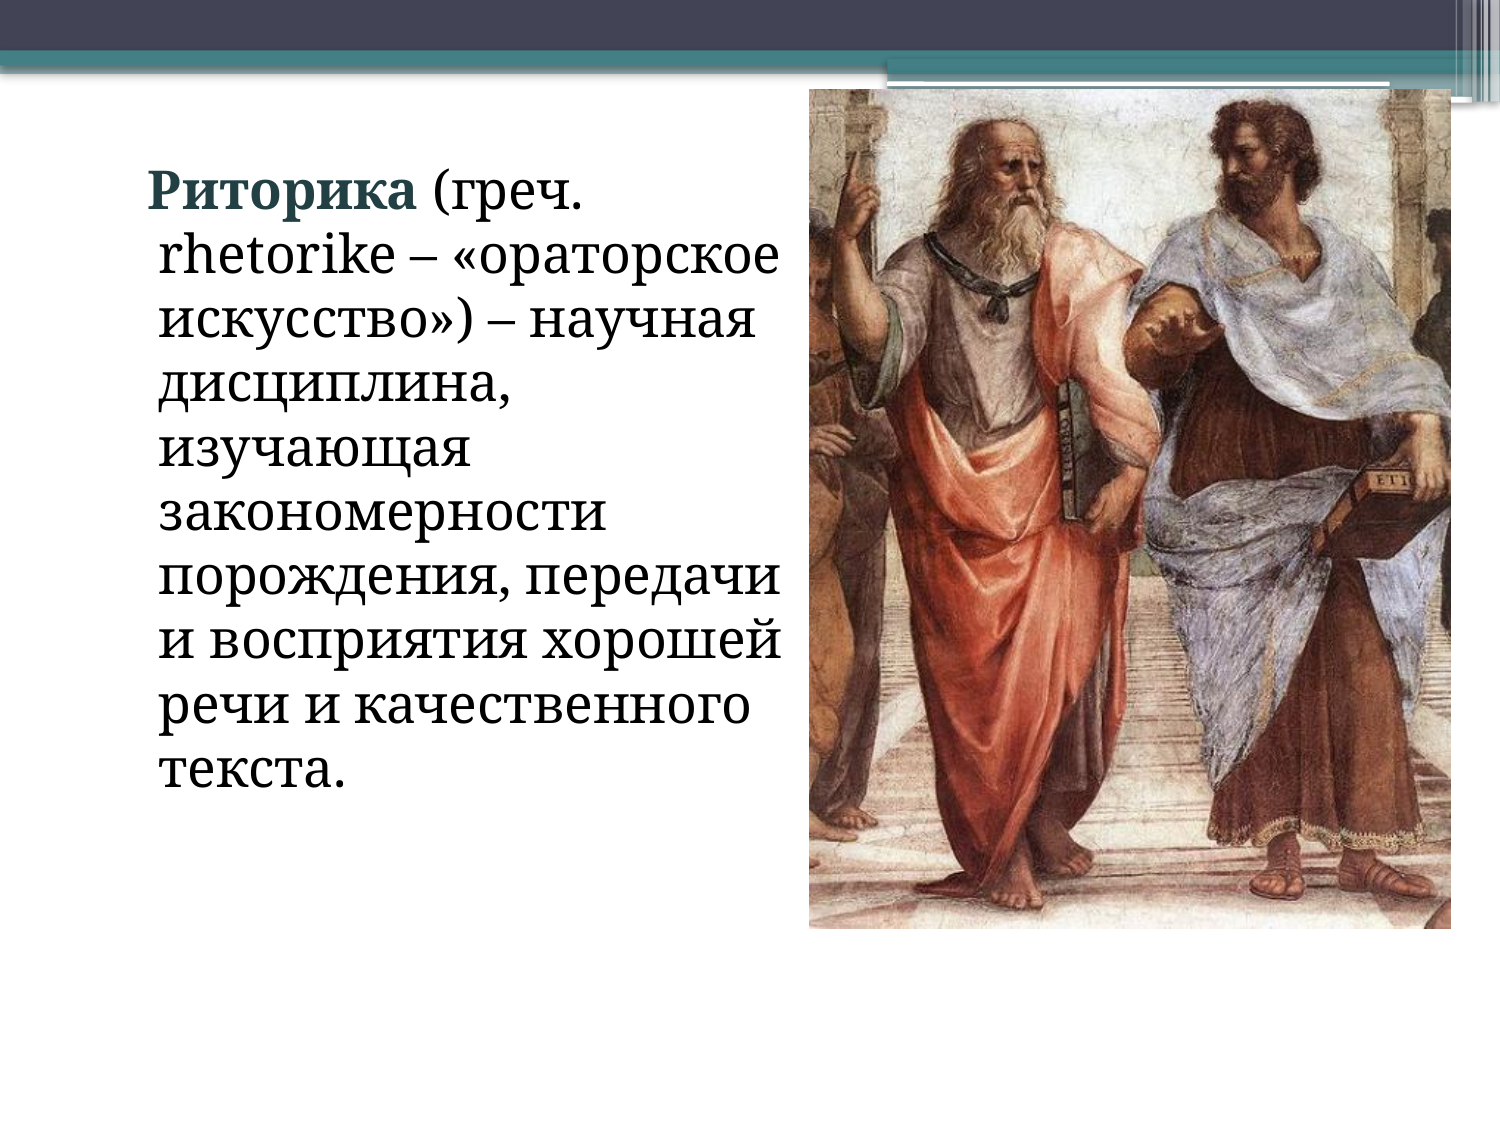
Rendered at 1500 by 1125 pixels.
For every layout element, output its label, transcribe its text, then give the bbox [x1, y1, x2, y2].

picture [808, 89, 1451, 929]
list Риторика (греч. rhetorike – «ораторское искусство») – научная дисциплина, изучающая закономерности порождения, передачи и восприятия хорошей речи и качественного текста. [88, 78, 798, 929]
